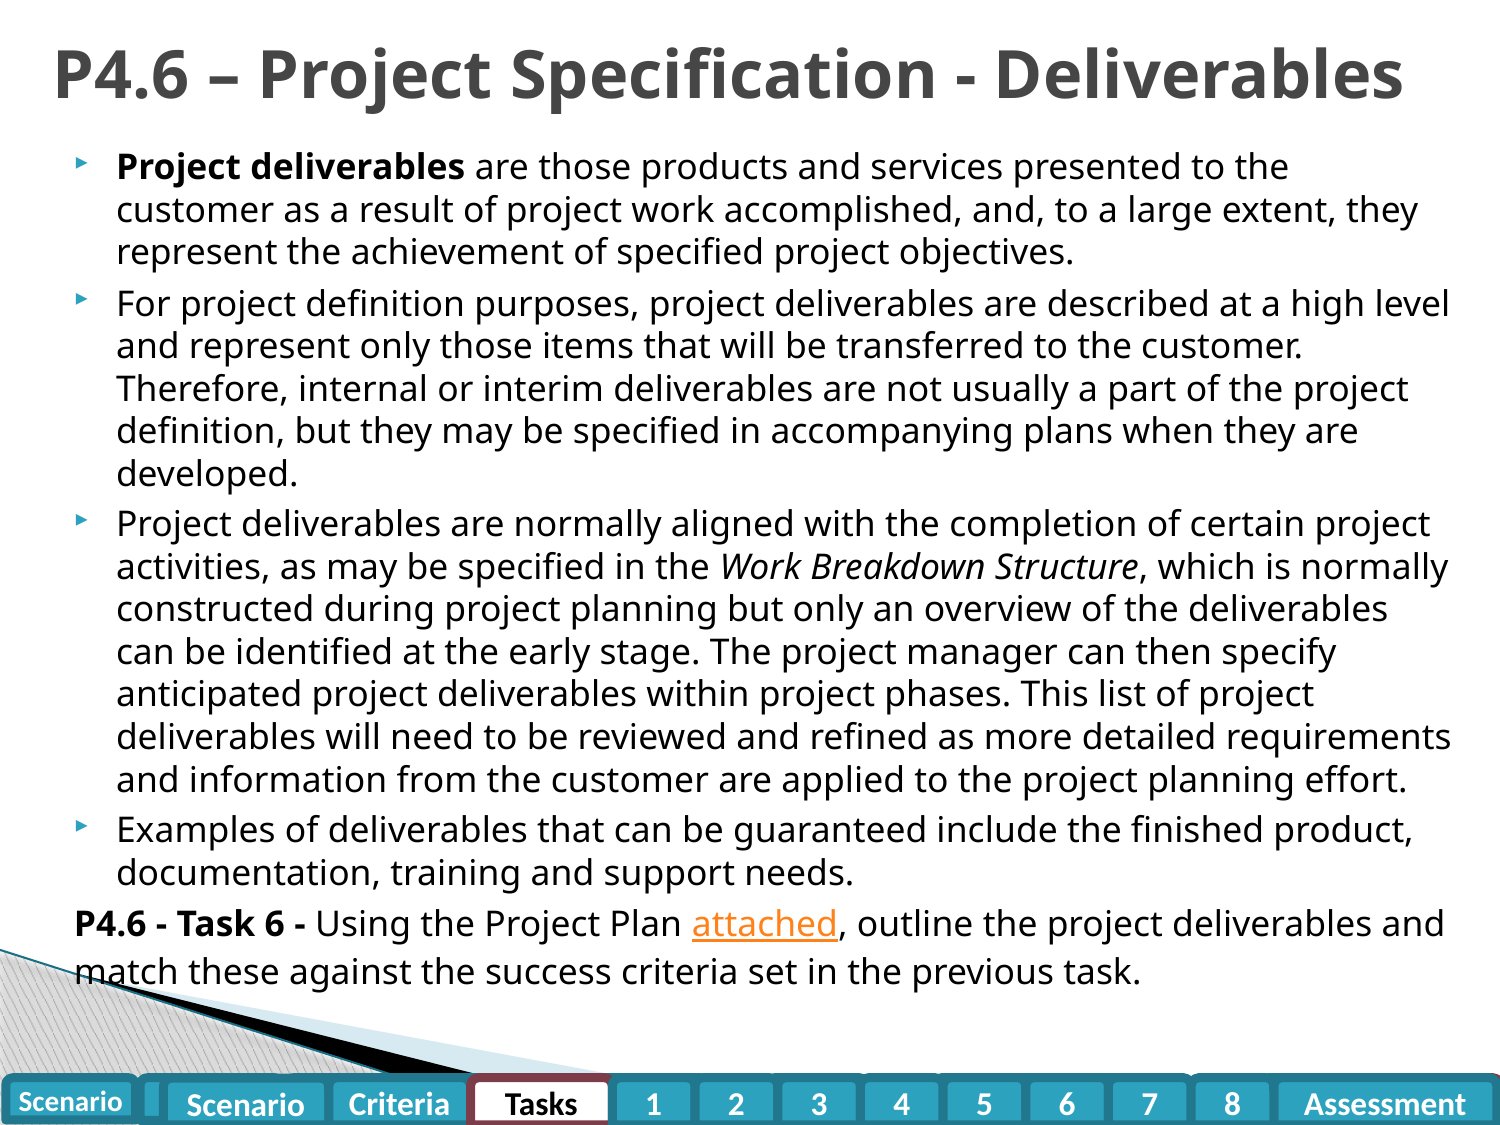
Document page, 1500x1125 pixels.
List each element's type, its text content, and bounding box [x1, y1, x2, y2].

text_box 5 [938, 1073, 1026, 1125]
text_box 2 [690, 1073, 778, 1125]
text_box Criteria [324, 1073, 470, 1125]
text_box Assessment [1274, 1073, 1500, 1125]
text_box 7 [1103, 1073, 1191, 1125]
text_box Scenario [158, 1073, 328, 1125]
text_box 3 [773, 1073, 860, 1125]
text_box 8 [1186, 1073, 1279, 1125]
list Project deliverables are those products and services presented to the customer as a result of project work accomplished, and, to a large extent, they represent the achievement of specified project objectives. For project definition purposes, project deliverables are described at a high level and represent only those items that will be transferred to the customer. Therefore, internal or interim deliverables are not usually a part of the project definition, but they may be specified in accompanying plans when they are developed. Project deliverables are normally aligned with the completion of certain project activities, as may be specified in the Work Breakdown Structure, which is normally constructed during project planning but only an overview of the deliverables can be identified at the early stage. The project manager can then specify anticipated project deliverables within project phases. This list of project deliverables will need to be reviewed and refined as more detailed requirements and information from the customer are applied to the project planning effort. Examples of deliverables that can be guaranteed include the finished product, documentation, training and support needs. P4.6 - Task 6 - Using the Project Plan attached, outline the project deliverables and match these against the success criteria set in the previous task. [41, 137, 1471, 1035]
text_box 6 [1021, 1073, 1108, 1125]
title P4.6 – Project Specification - Deliverables [37, 19, 1471, 126]
text_box 1 [607, 1073, 695, 1125]
text_box 4 [855, 1073, 943, 1125]
text_box Tasks [466, 1073, 612, 1125]
